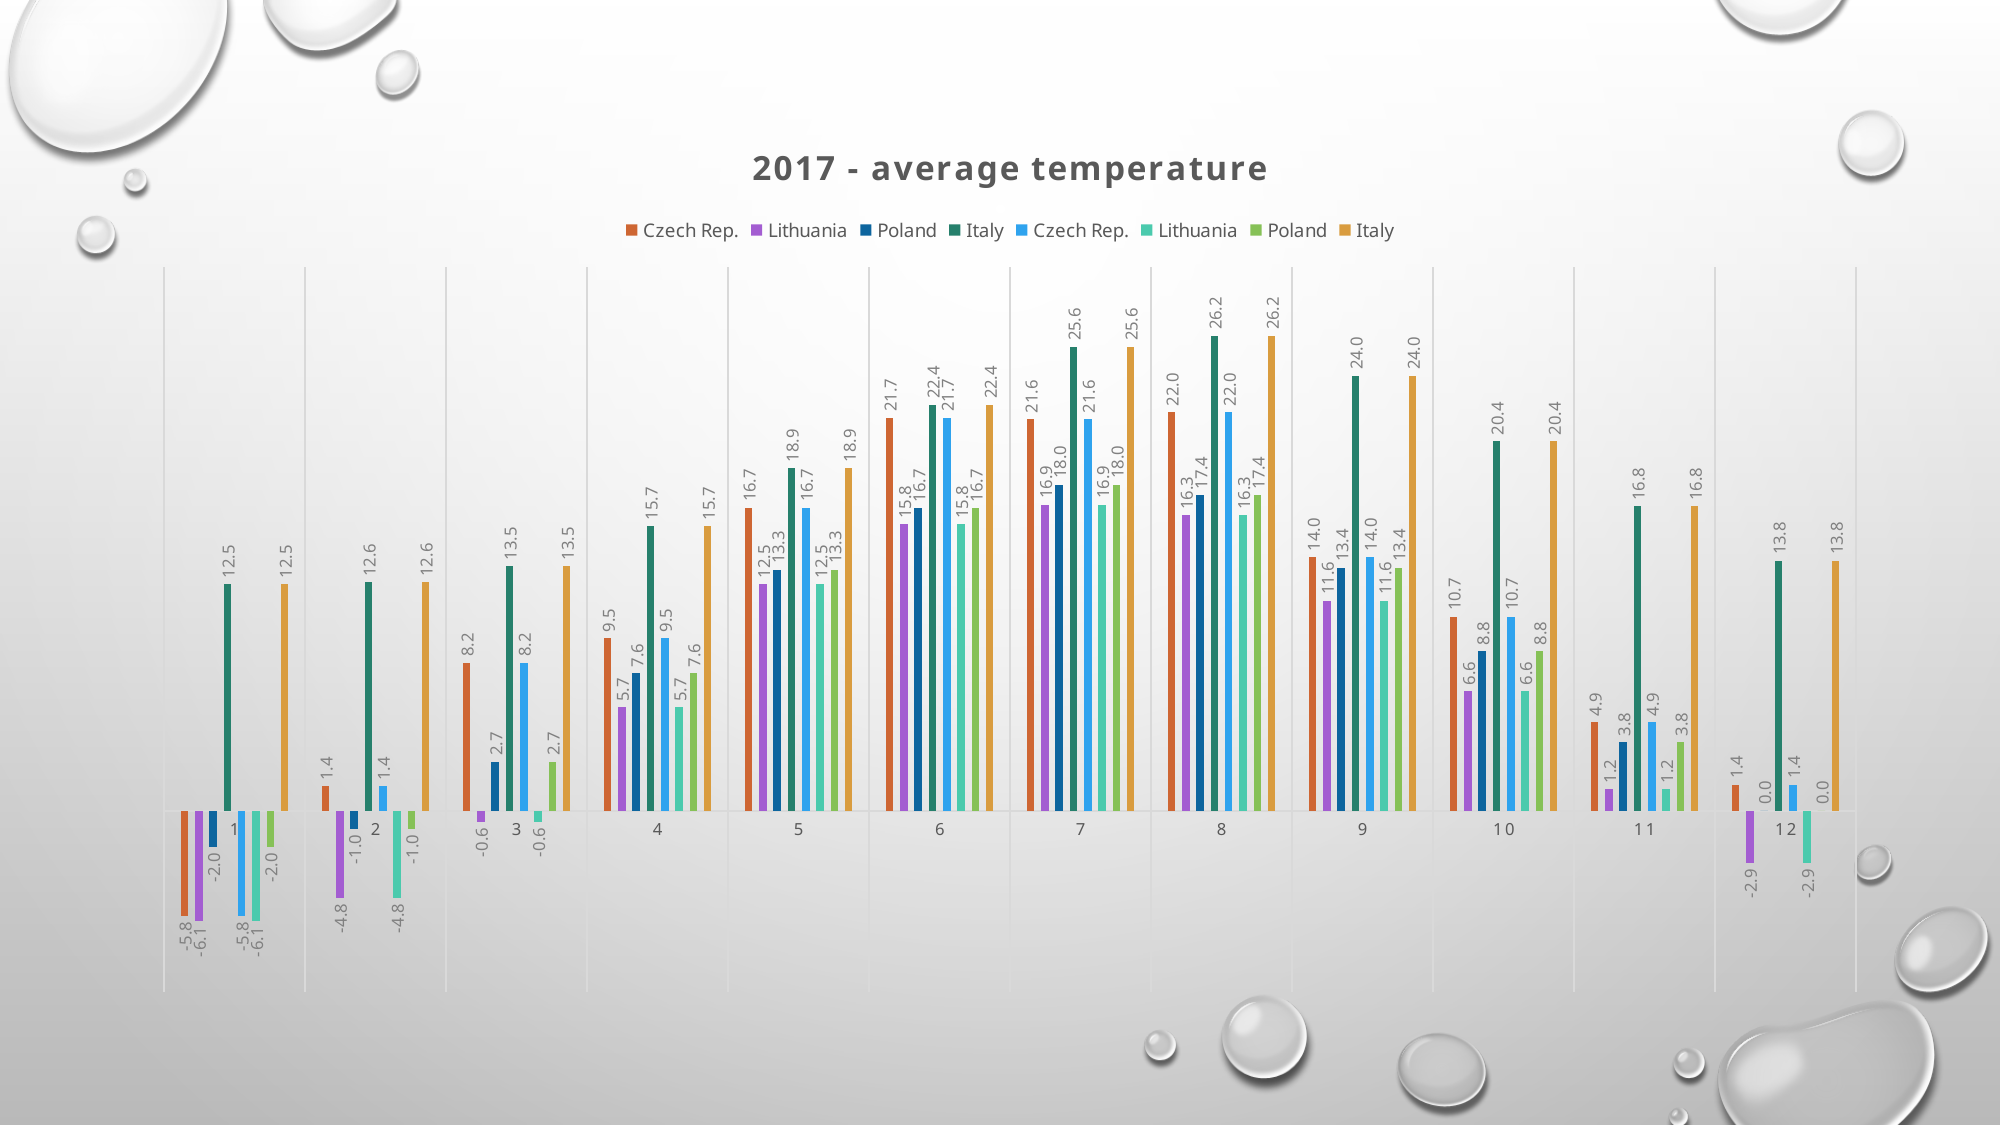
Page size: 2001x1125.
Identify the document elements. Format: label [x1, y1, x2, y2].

picture [0, 0, 2000, 1125]
chart [128, 109, 1892, 1011]
